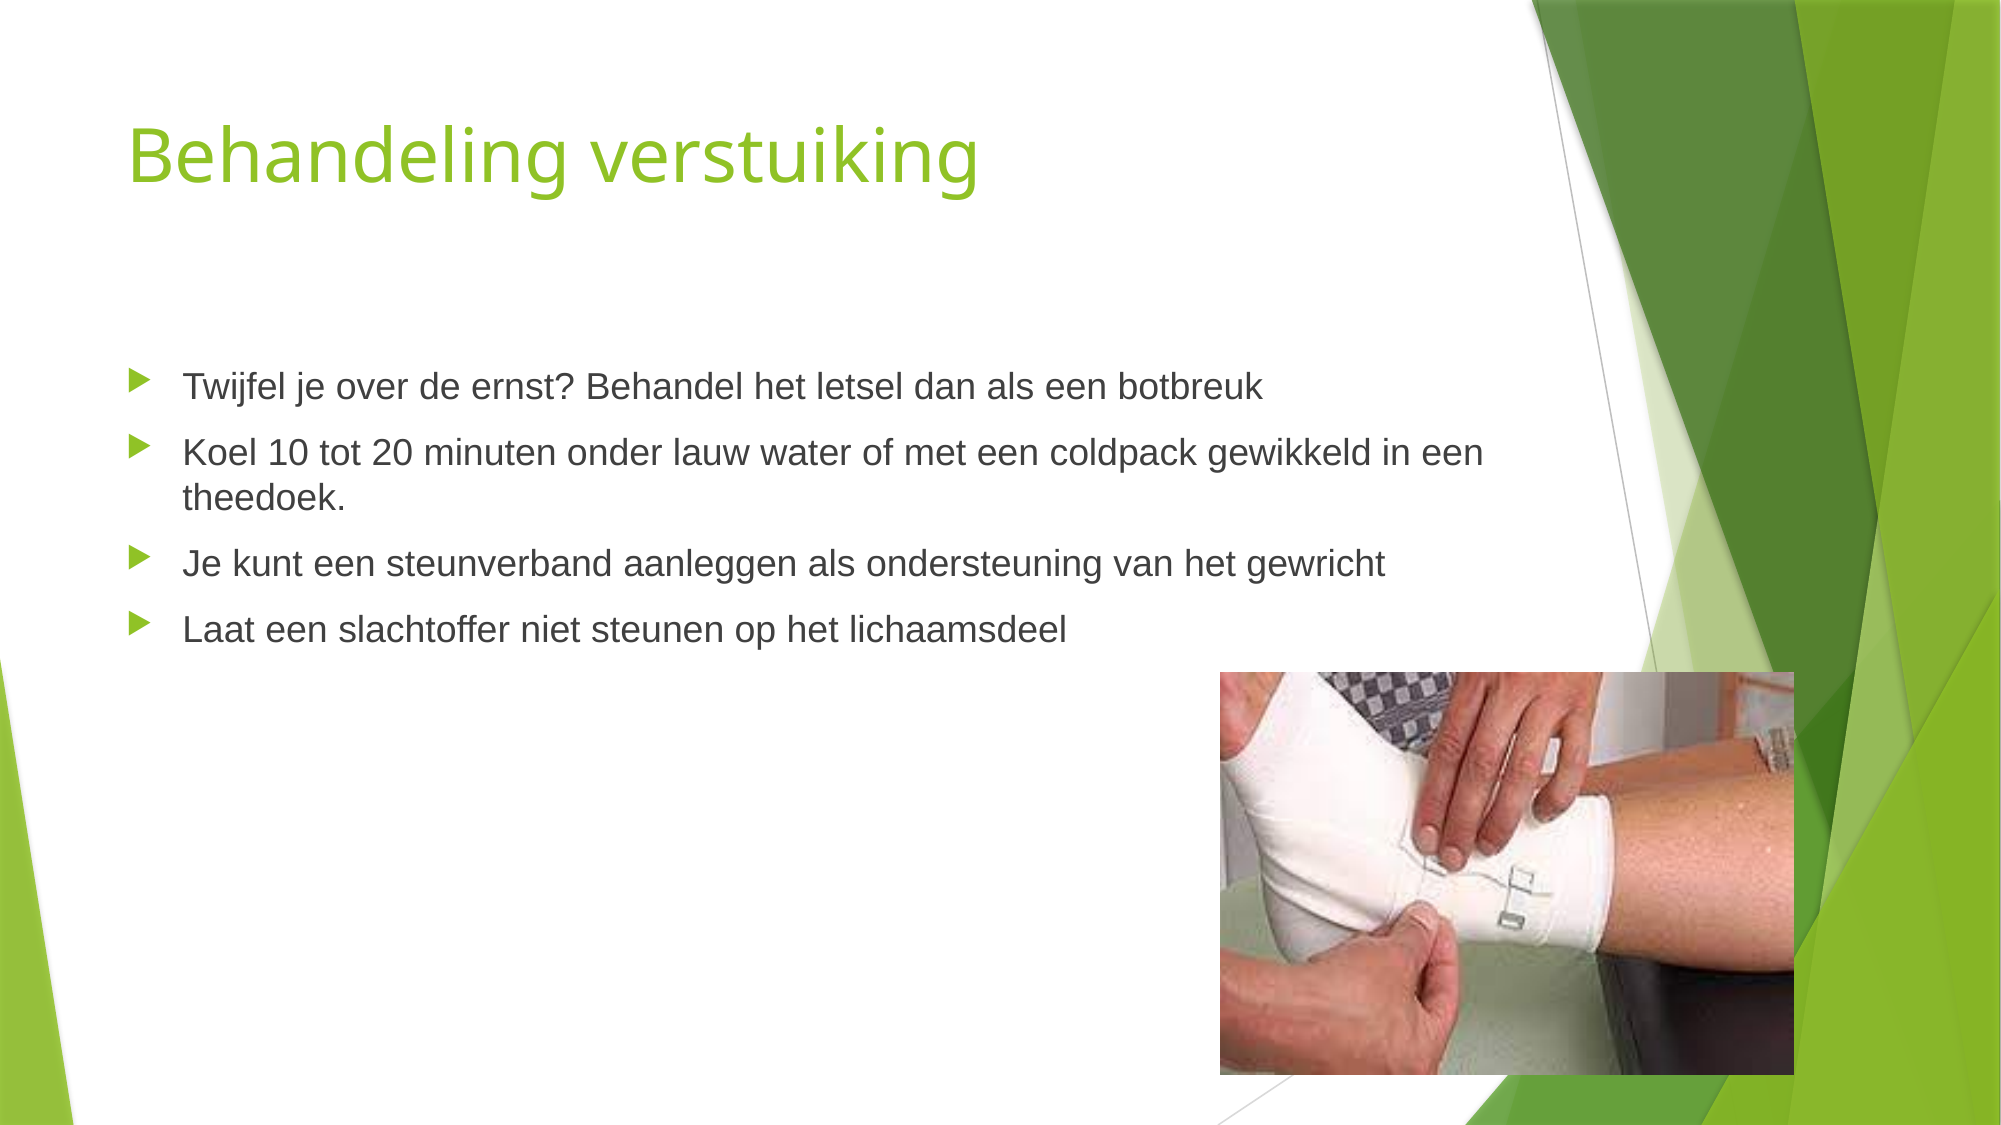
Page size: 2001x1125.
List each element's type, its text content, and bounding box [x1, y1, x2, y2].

picture [1219, 672, 1795, 1075]
title Behandeling verstuiking [111, 99, 1522, 317]
list Twijfel je over de ernst? Behandel het letsel dan als een botbreuk Koel 10 tot 20 minuten onder lauw water of met een coldpack gewikkeld in een theedoek. Je kunt een steunverband aanleggen als ondersteuning van het gewricht Laat een slachtoffer niet steunen op het lichaamsdeel [111, 354, 1522, 992]
